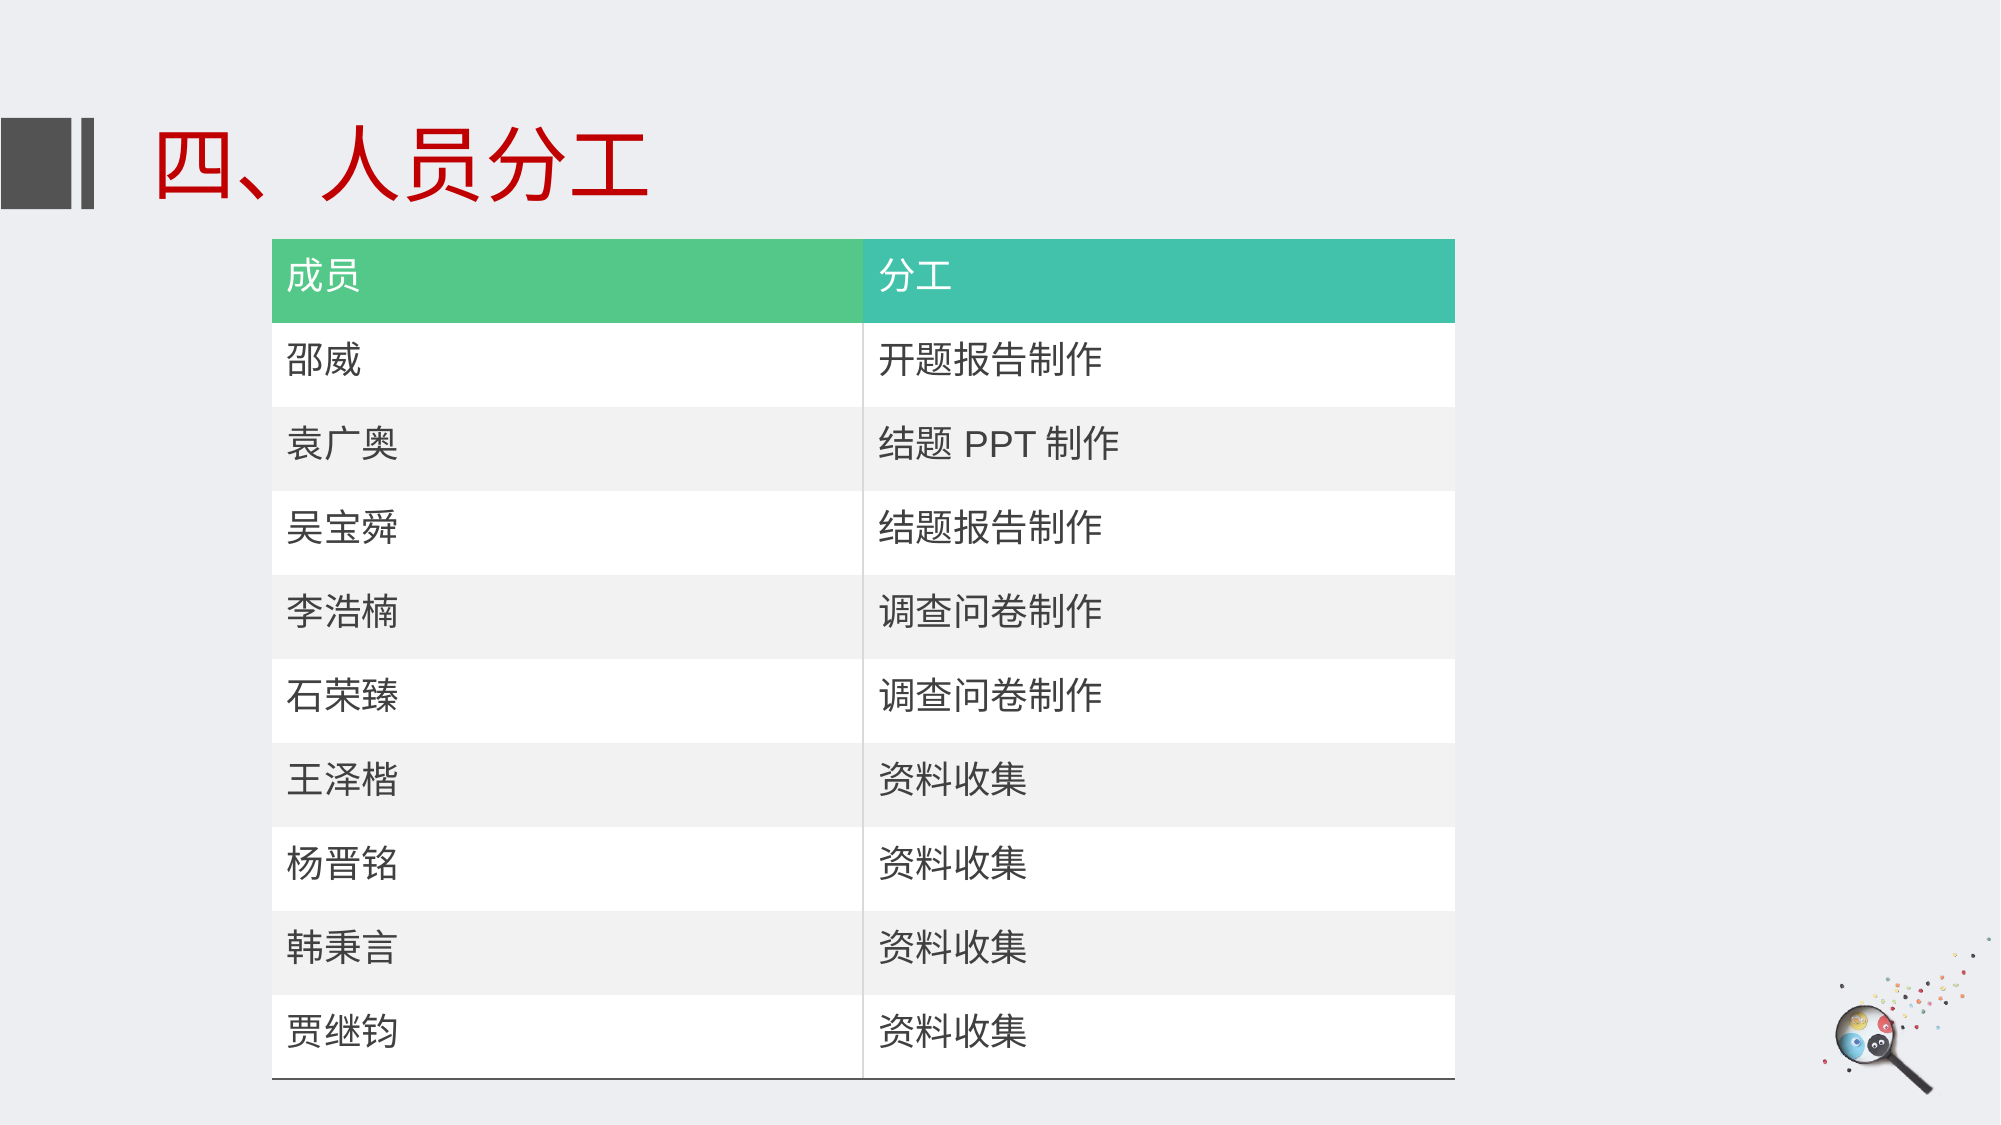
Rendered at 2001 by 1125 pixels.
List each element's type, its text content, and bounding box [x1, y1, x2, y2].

table_cell 资料收集 [864, 743, 1455, 827]
table_cell 资料收集 [864, 911, 1455, 995]
table_cell 袁广奥 [272, 407, 862, 491]
picture [1808, 932, 1993, 1103]
table_cell 石荣臻 [272, 659, 862, 743]
table_header 成员 [272, 239, 863, 323]
table_cell 杨晋铭 [272, 827, 862, 911]
table_cell 李浩楠 [272, 575, 862, 659]
table_cell 结题PPT制作 [864, 407, 1455, 491]
table_cell 王泽楷 [272, 743, 862, 827]
table_cell 邵威 [272, 323, 862, 407]
table_cell 韩秉言 [272, 911, 862, 995]
table_cell 资料收集 [864, 995, 1455, 1078]
table_cell 调查问卷制作 [864, 659, 1455, 743]
table_cell 调查问卷制作 [864, 575, 1455, 659]
table_cell 结题报告制作 [864, 491, 1455, 575]
table_cell 开题报告制作 [864, 323, 1455, 407]
table_header 分工 [863, 239, 1455, 323]
title 四、人员分工 [137, 59, 1863, 278]
table_cell 贾继钧 [272, 995, 862, 1078]
table_cell 吴宝舜 [272, 491, 862, 575]
table_cell 资料收集 [864, 827, 1455, 911]
